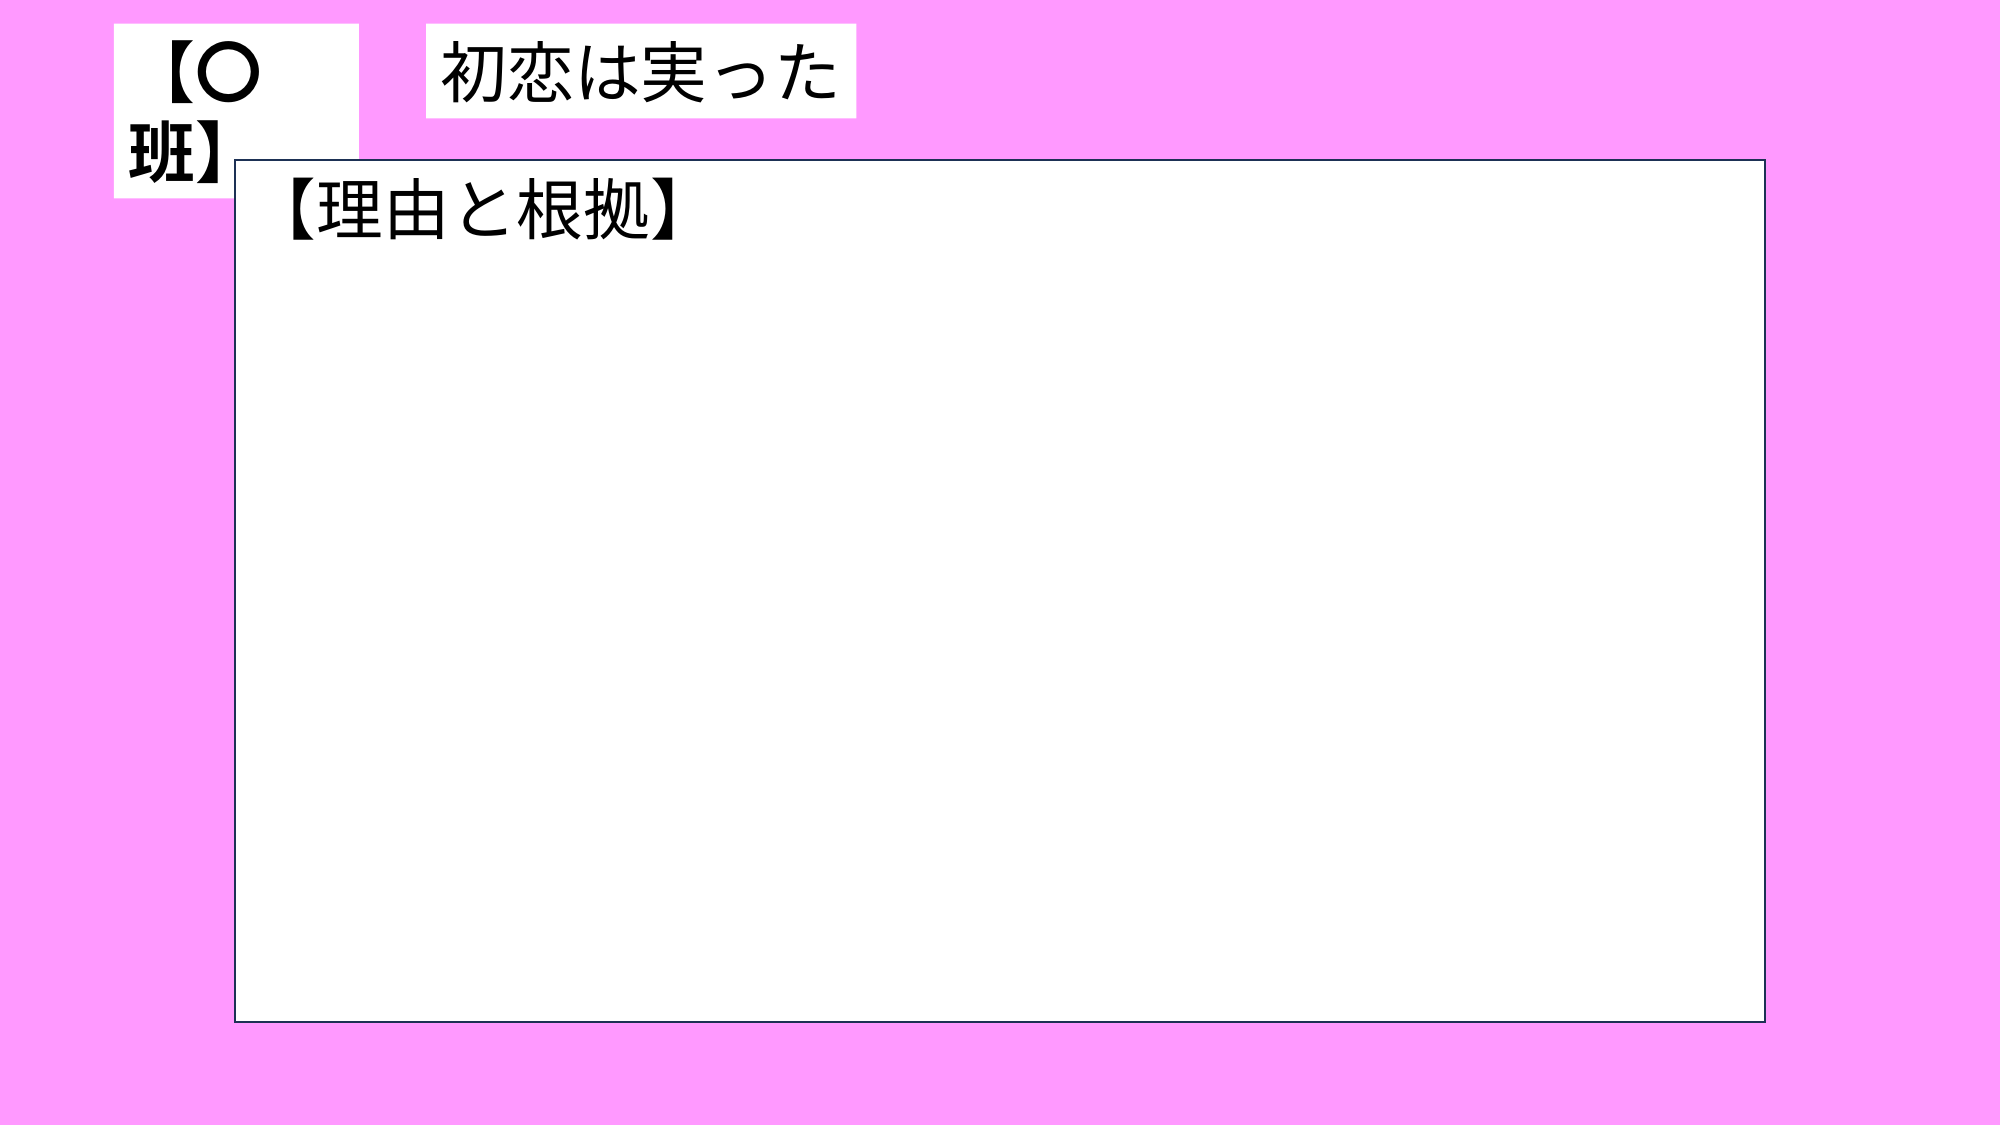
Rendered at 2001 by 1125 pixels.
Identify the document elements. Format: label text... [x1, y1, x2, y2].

text_box 【理由と根拠】 [234, 159, 1766, 1023]
text_box 初恋は実った [426, 23, 857, 119]
text_box 【〇班】 [113, 23, 359, 199]
